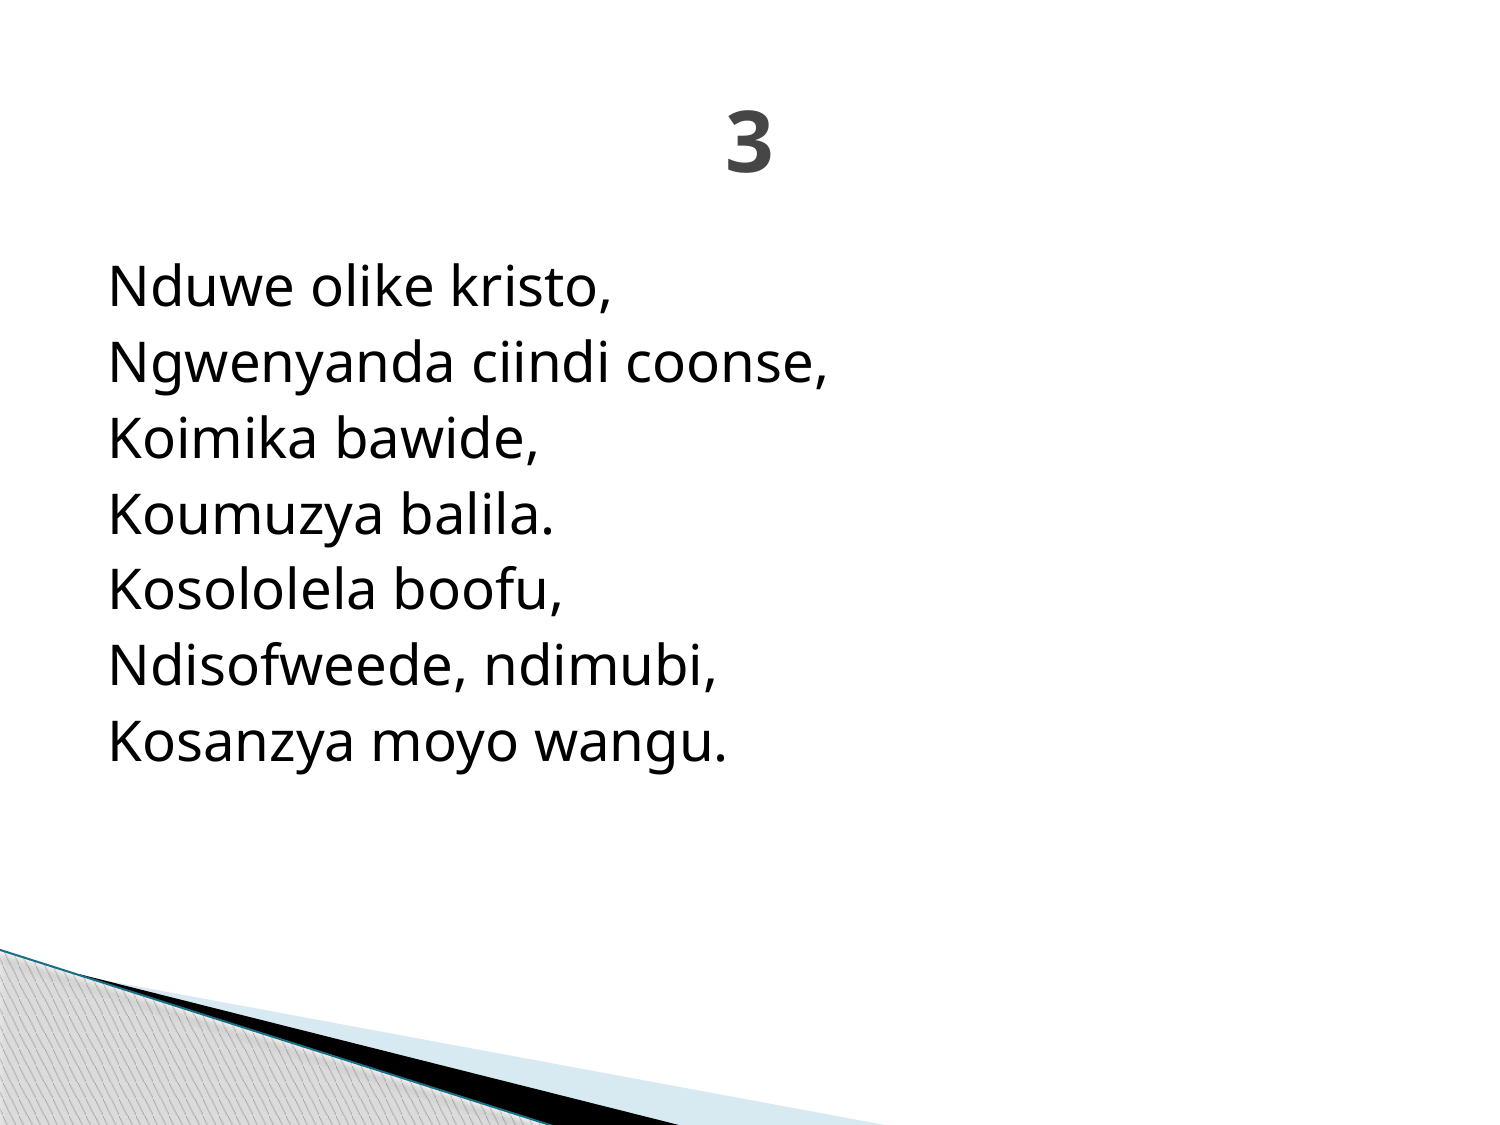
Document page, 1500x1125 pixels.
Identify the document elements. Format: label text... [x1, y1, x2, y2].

title 3 [75, 45, 1425, 233]
list Nduwe olike kristo, Ngwenyanda ciindi coonse, Koimika bawide, Koumuzya balila. Kosololela boofu, Ndisofweede, ndimubi, Kosanzya moyo wangu. [75, 243, 1425, 986]
